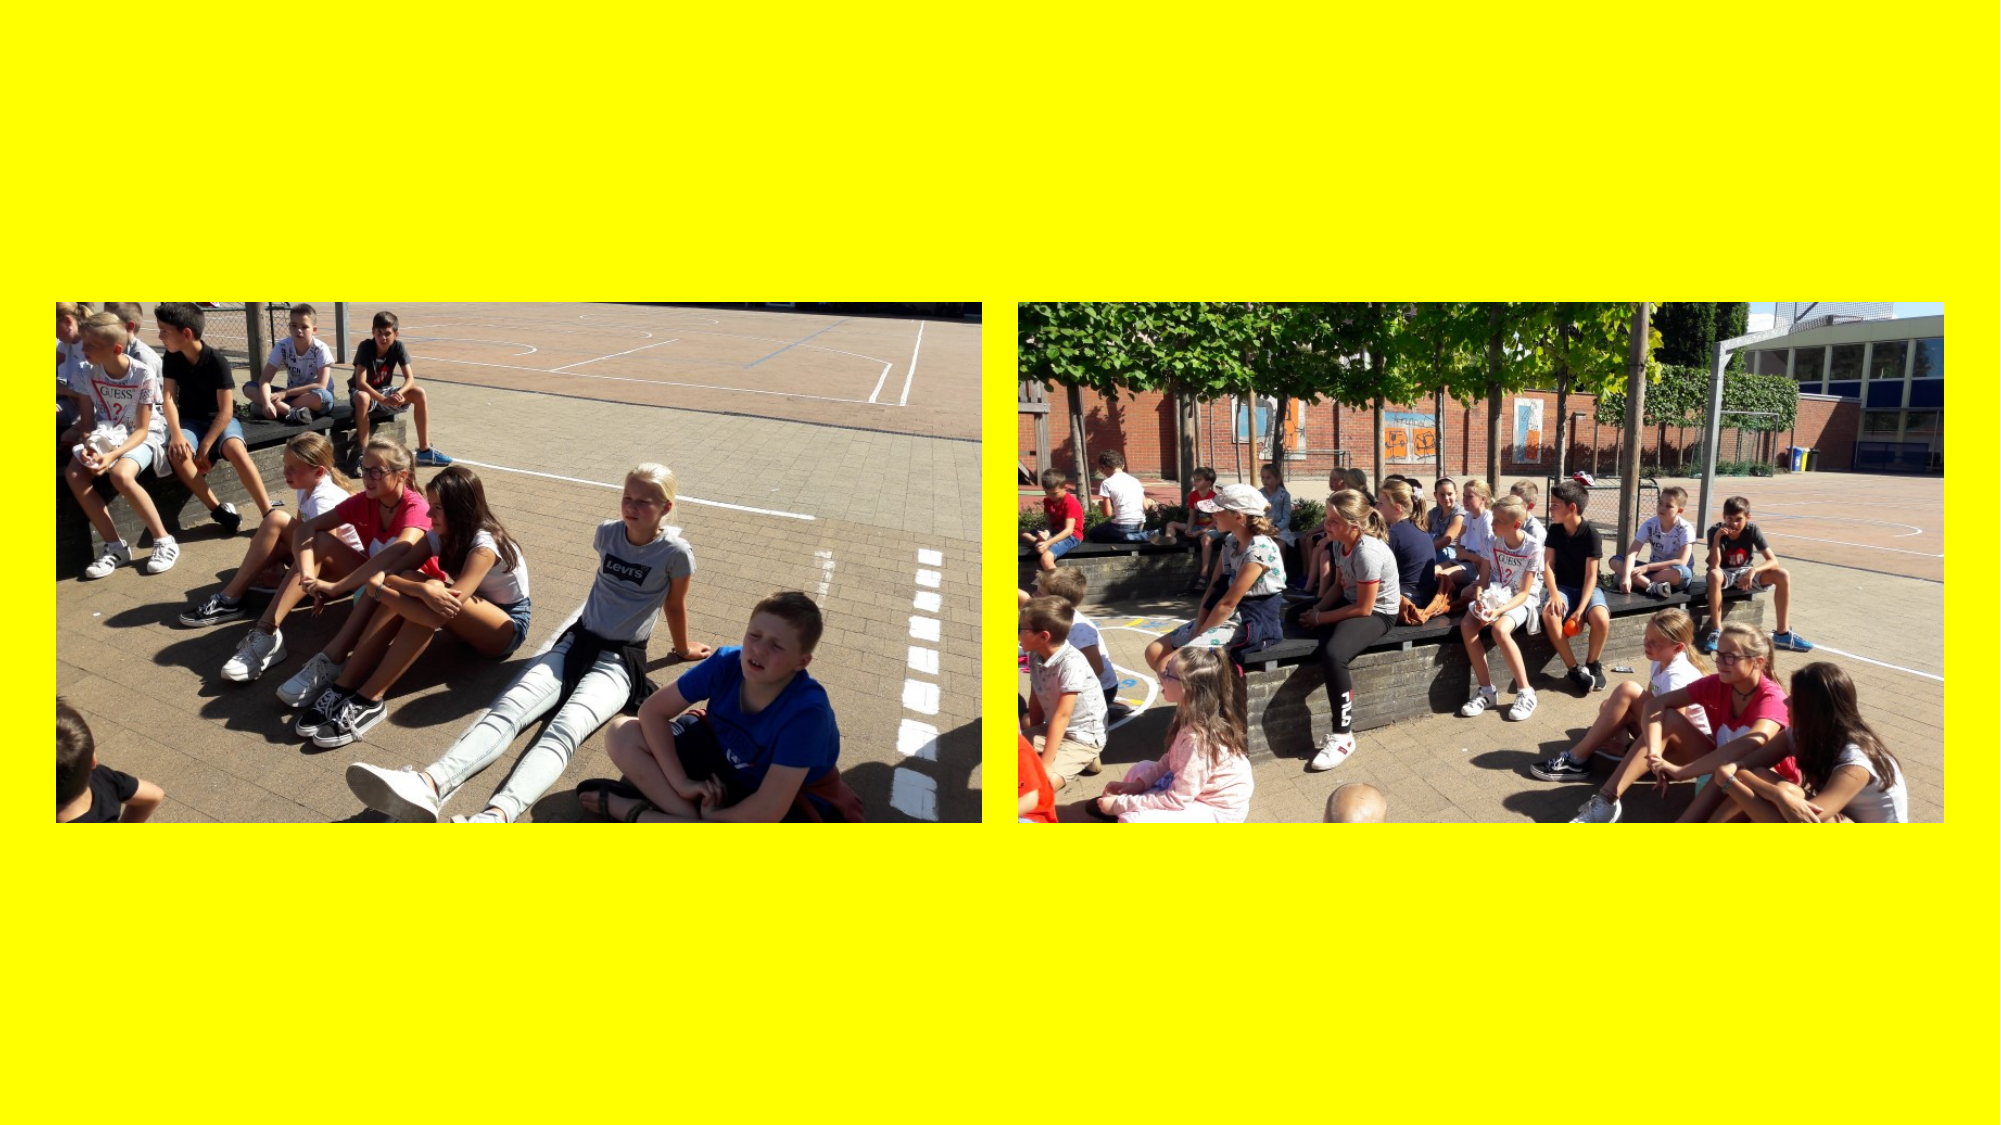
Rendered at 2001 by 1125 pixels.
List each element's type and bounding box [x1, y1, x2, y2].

picture [56, 302, 982, 823]
picture [1018, 302, 1944, 823]
